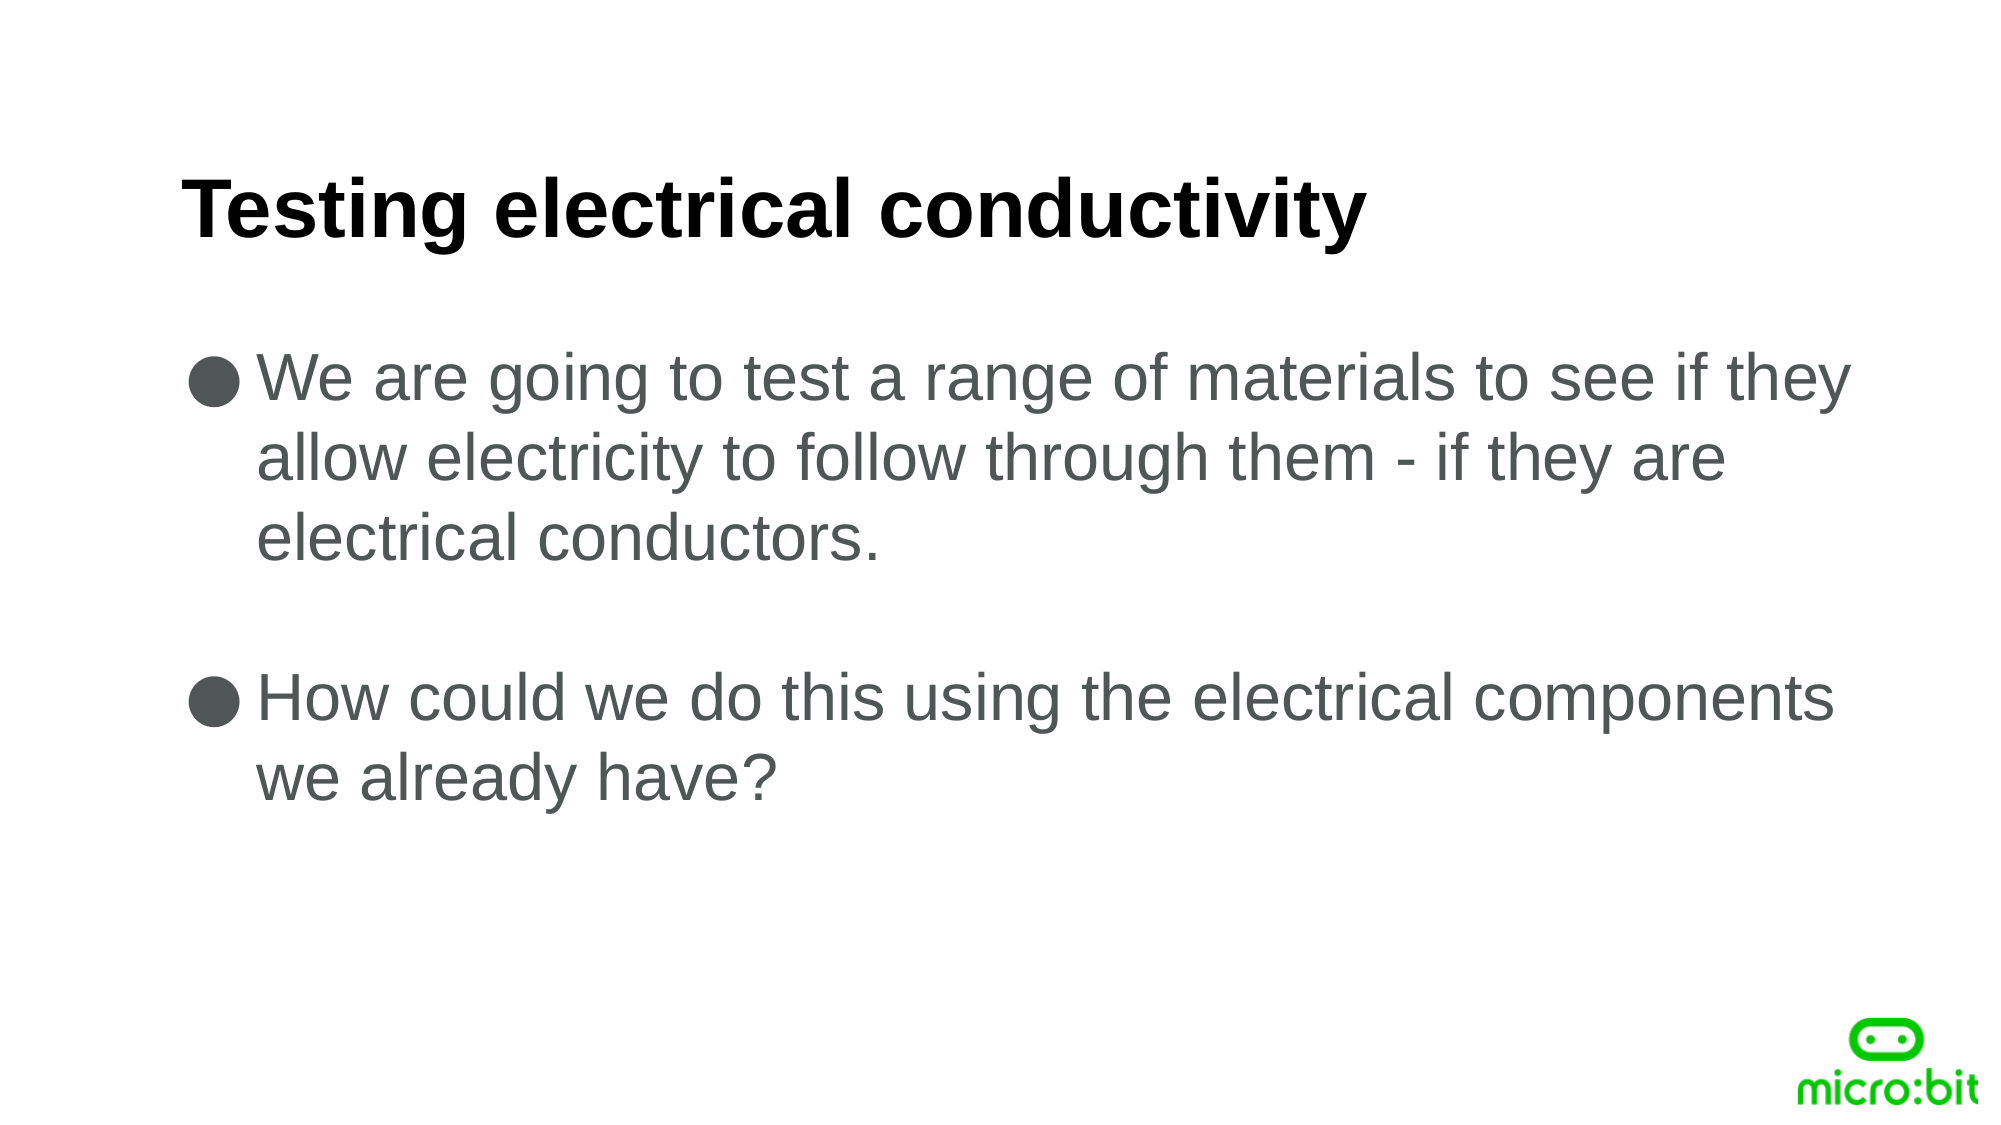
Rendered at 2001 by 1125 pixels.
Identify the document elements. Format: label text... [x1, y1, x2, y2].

picture [1797, 1017, 1978, 1106]
text_box Testing electrical conductivity We are going to test a range of materials to see if they allow electricity to follow through them - if they are electrical conductors. How could we do this using the electrical components we already have? [166, 60, 1918, 884]
